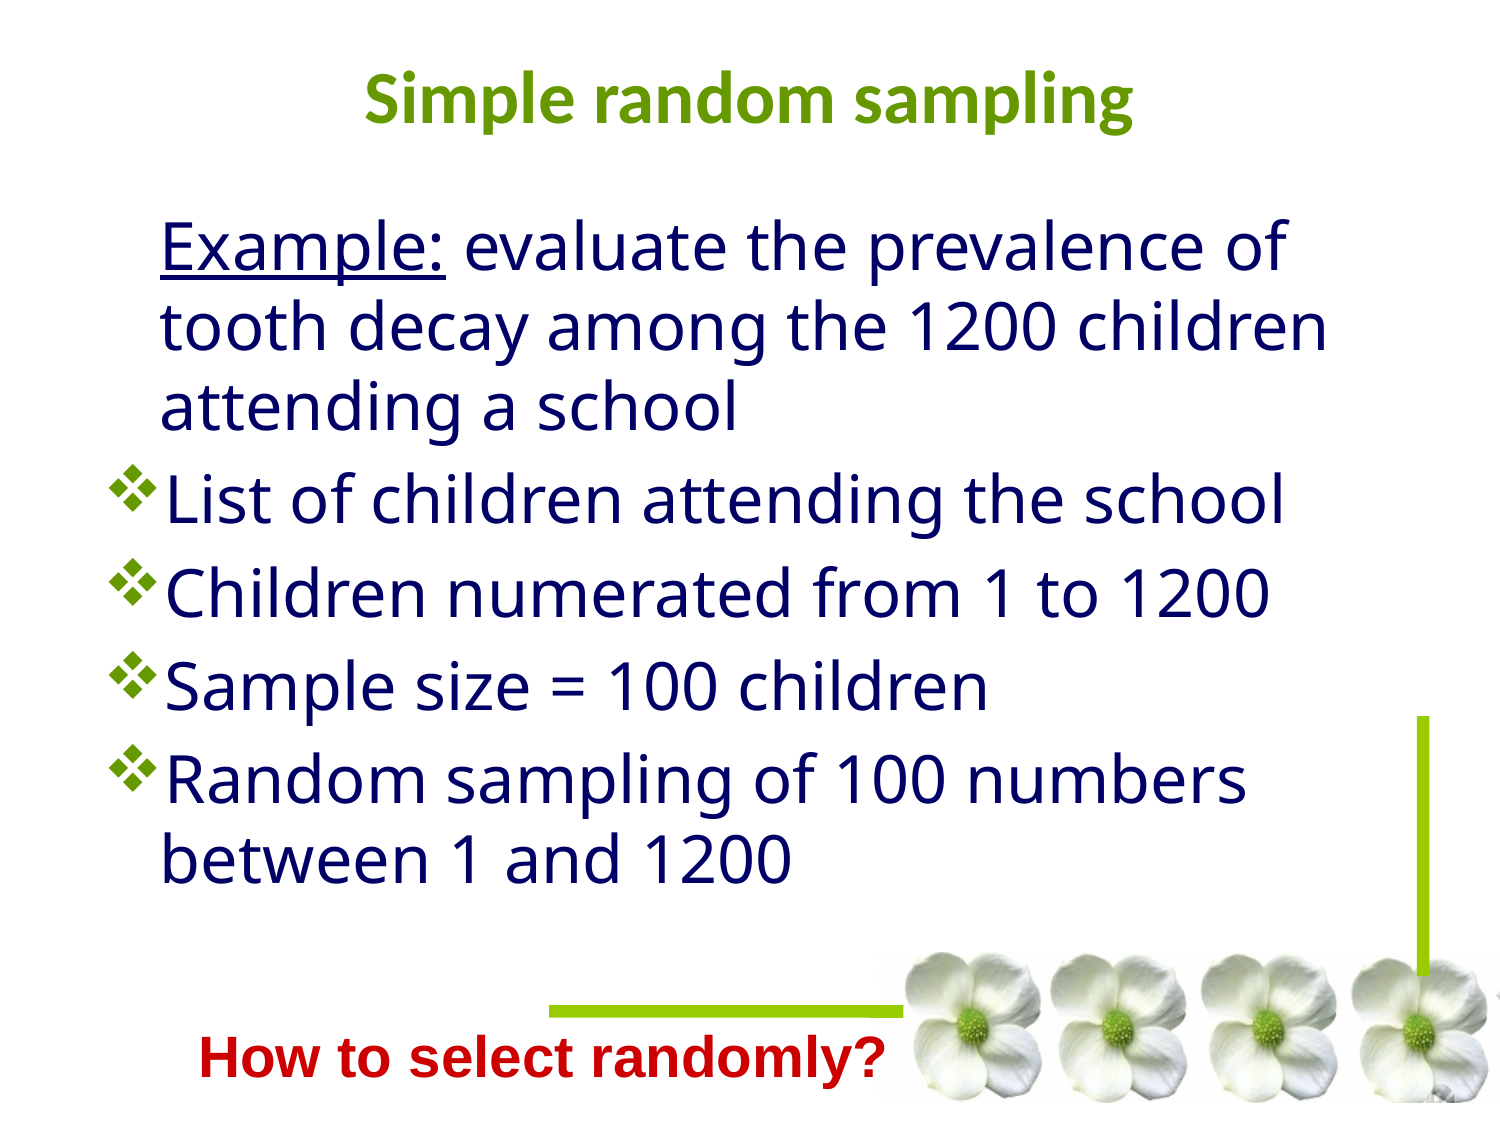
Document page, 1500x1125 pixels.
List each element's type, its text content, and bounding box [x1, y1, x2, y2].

text_box How to select randomly? [183, 1011, 904, 1097]
list Example: evaluate the prevalence of tooth decay among the 1200 children attending a school List of children attending the school Children numerated from 1 to 1200 Sample size = 100 children Random sampling of 100 numbers between 1 and 1200 [88, 196, 1423, 938]
picture [878, 952, 1500, 1103]
title Simple random sampling [112, 0, 1388, 188]
